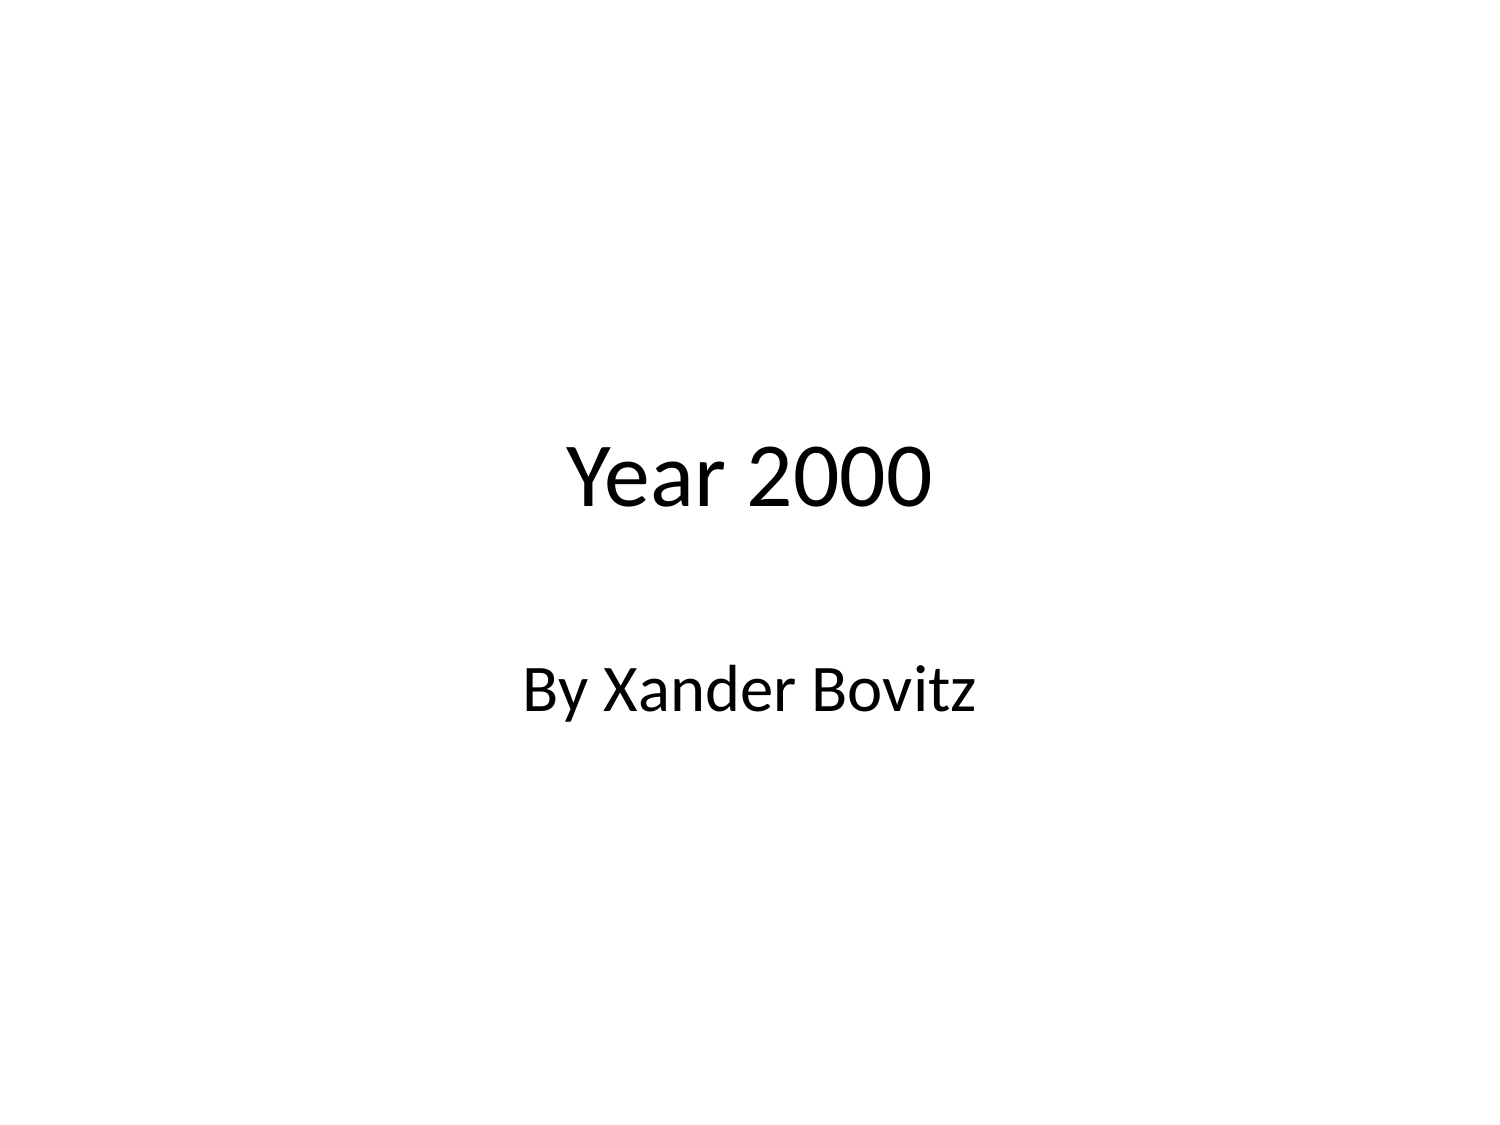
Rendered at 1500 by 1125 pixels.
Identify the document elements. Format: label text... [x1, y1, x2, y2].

title Year 2000 [112, 349, 1388, 591]
subtitle By Xander Bovitz [225, 637, 1275, 925]
